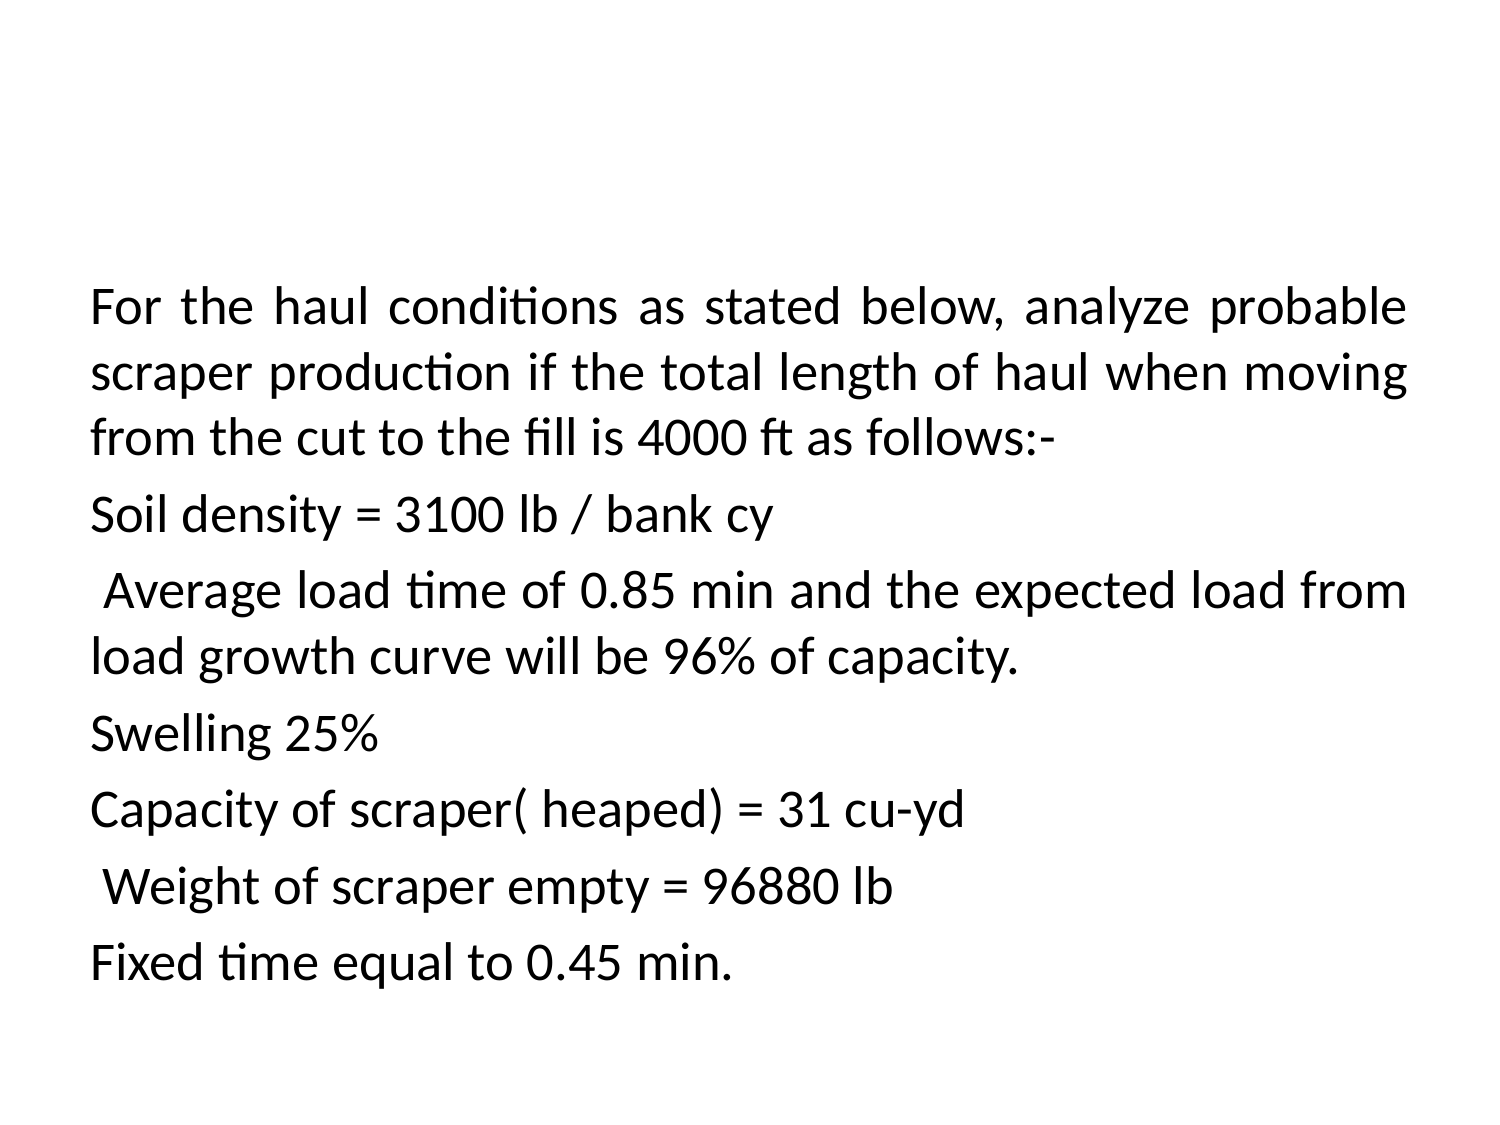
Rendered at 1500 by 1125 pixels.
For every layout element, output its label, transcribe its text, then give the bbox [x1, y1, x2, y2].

list For the haul conditions as stated below, analyze probable scraper production if the total length of haul when moving from the cut to the fill is 4000 ft as follows:- Soil density = 3100 lb / bank cy Average load time of 0.85 min and the expected load from load growth curve will be 96% of capacity. Swelling 25% Capacity of scraper( heaped) = 31 cu-yd Weight of scraper empty = 96880 lb Fixed time equal to 0.45 min. [75, 262, 1425, 1005]
